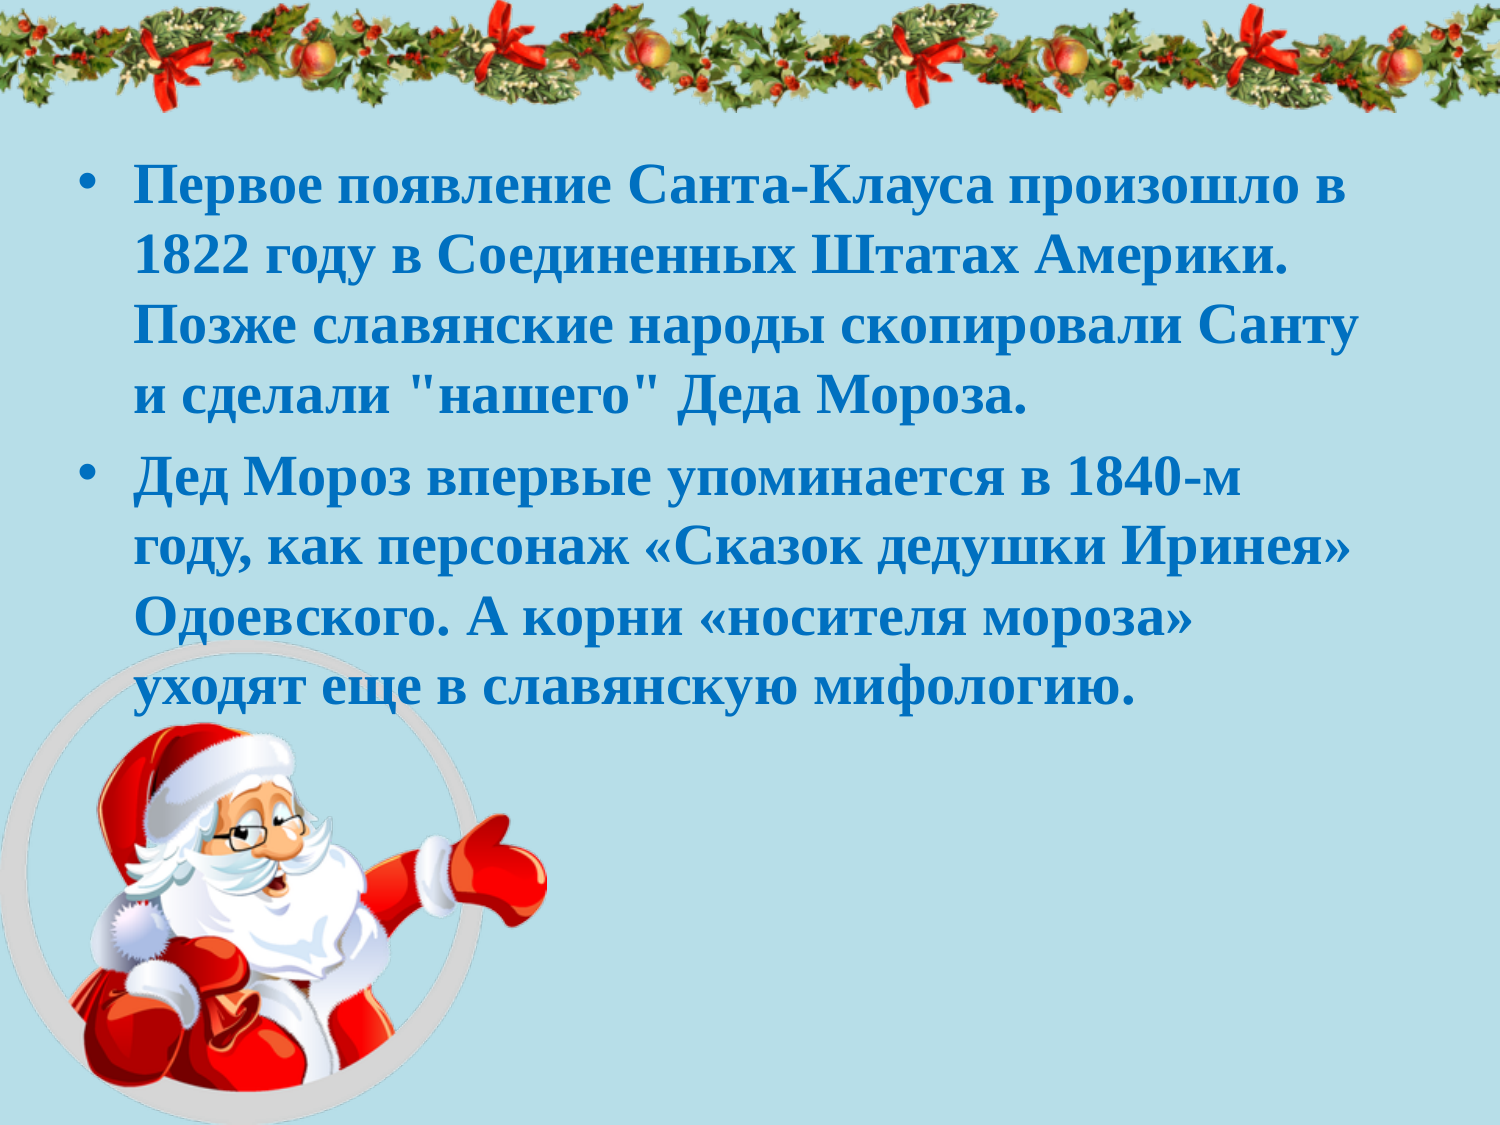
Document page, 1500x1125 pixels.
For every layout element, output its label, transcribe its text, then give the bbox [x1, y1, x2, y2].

list Первое появление Санта-Клауса произошло в 1822 году в Соединенных Штатах Америки. Позже славянские народы скопировали Санту и сделали "нашего" Деда Мороза. Дед Мороз впервые упоминается в 1840-м году, как персонаж «Сказок дедушки Иринея» Одоевского. А корни «носителя мороза» уходят еще в славянскую мифологию. [62, 137, 1376, 1063]
picture [0, 640, 547, 1125]
picture [0, 0, 1500, 113]
